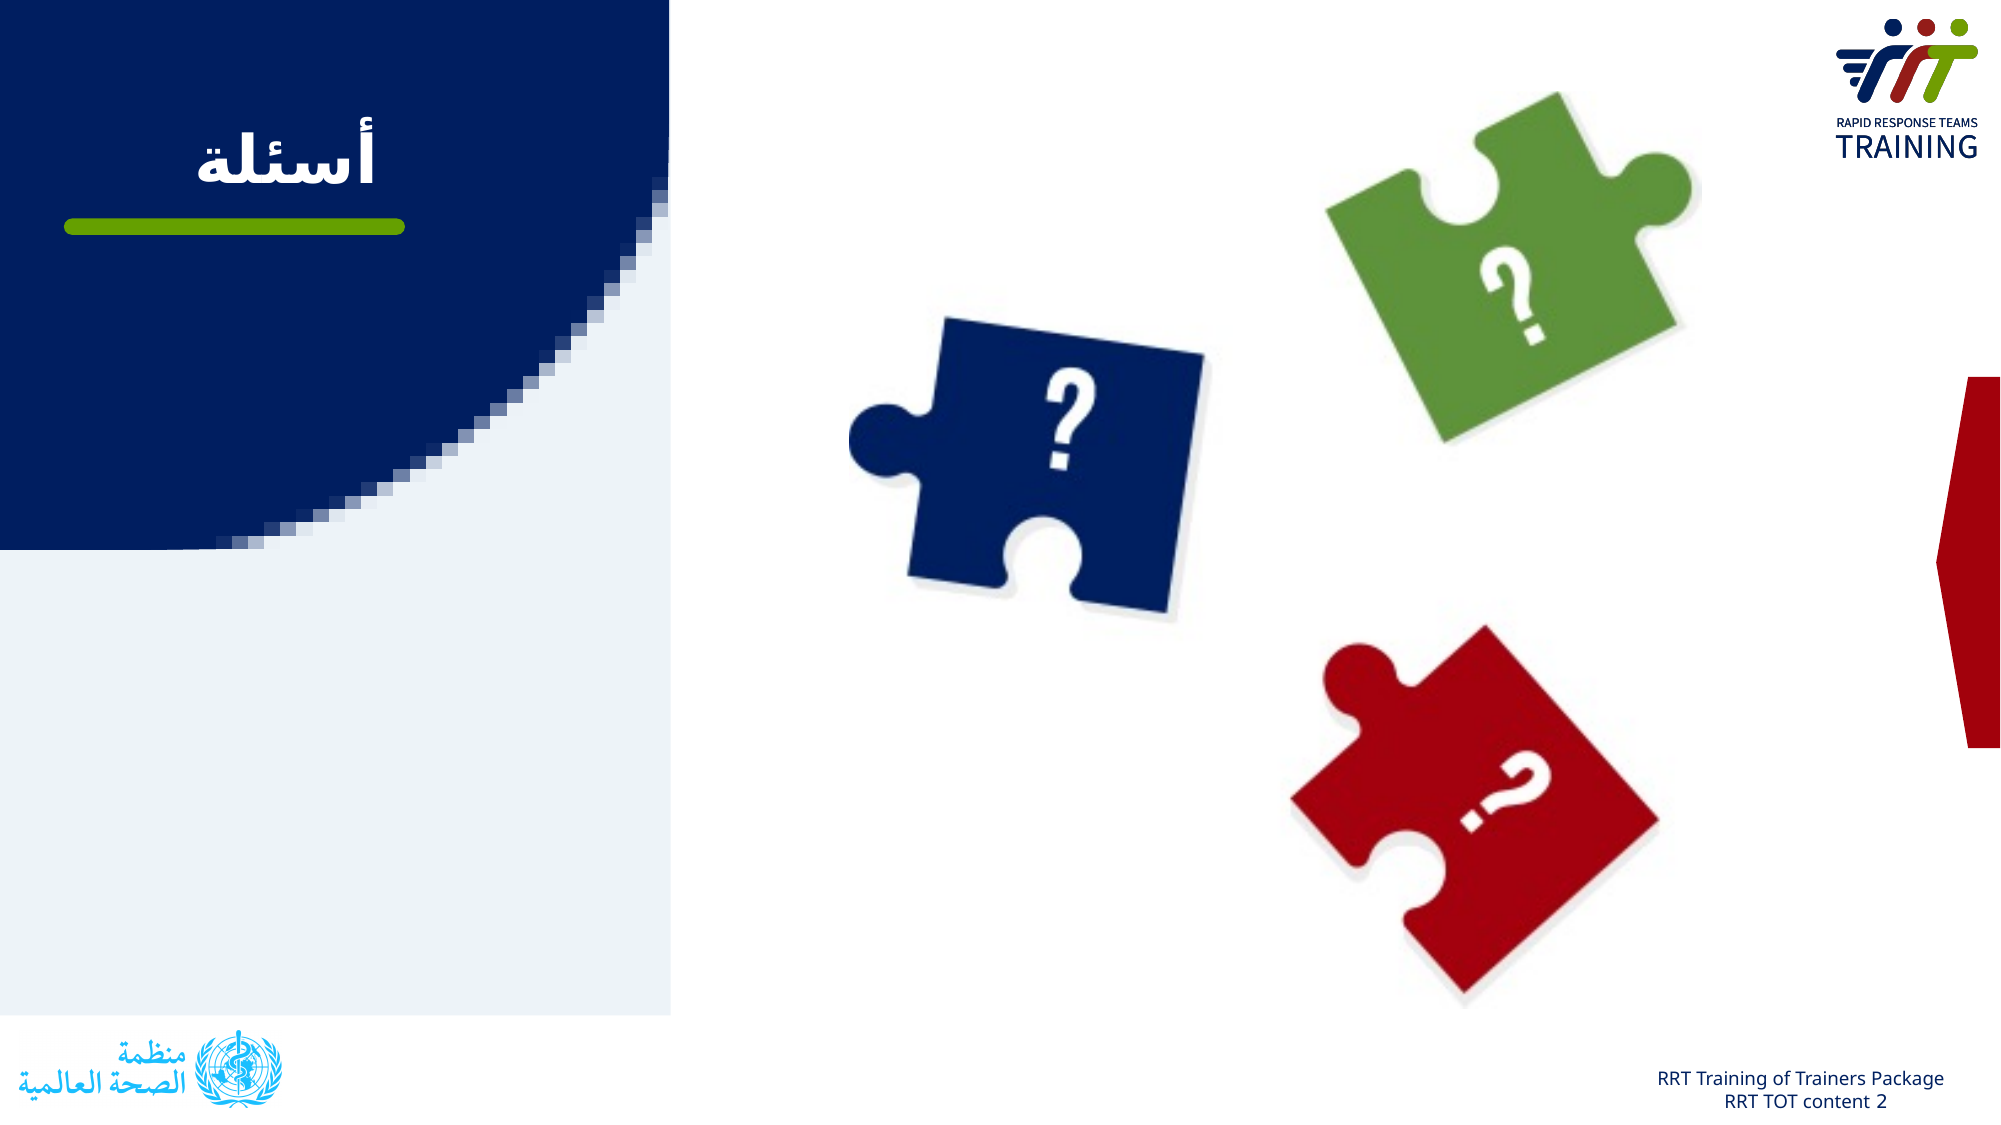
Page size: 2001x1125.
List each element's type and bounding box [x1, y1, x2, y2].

picture [0, 0, 670, 551]
picture [849, 90, 1702, 1009]
picture [1835, 19, 1978, 167]
picture [19, 1030, 282, 1108]
